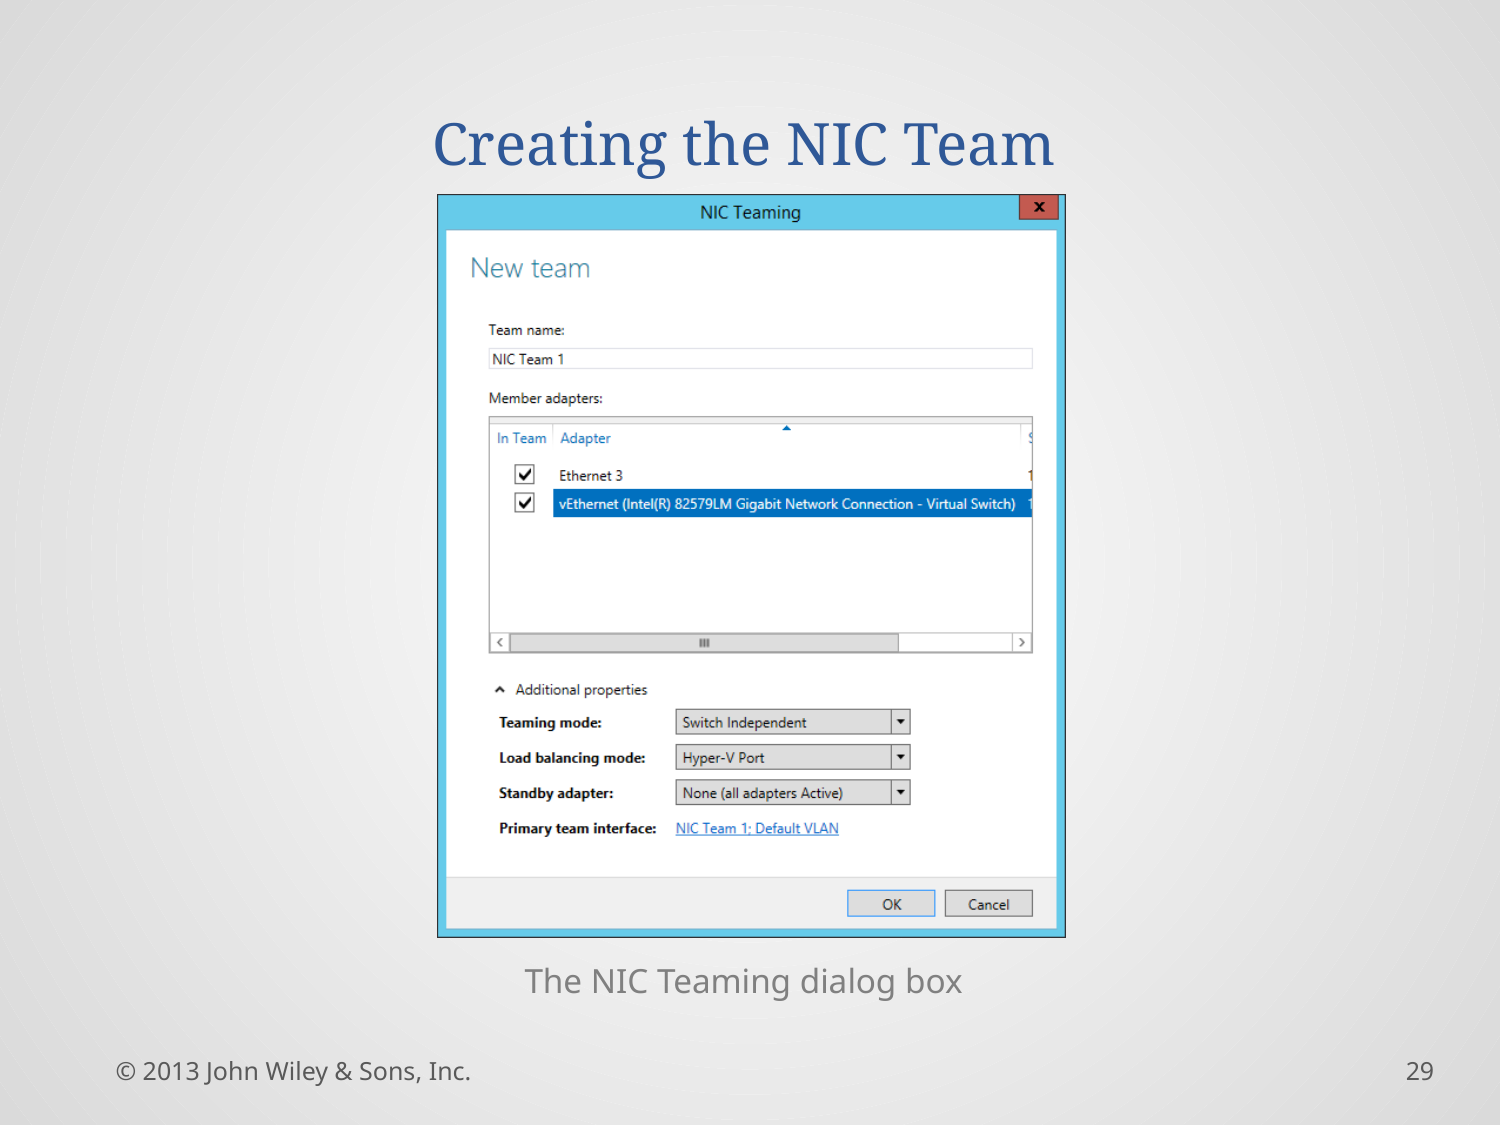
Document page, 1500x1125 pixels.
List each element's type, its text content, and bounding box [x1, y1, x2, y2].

title Creating the NIC Team [275, 37, 1213, 185]
footer © 2013 John Wiley & Sons, Inc. [108, 1042, 576, 1103]
picture [437, 194, 1066, 938]
slide_number 29 [1401, 1042, 1494, 1103]
list The NIC Teaming dialog box [275, 953, 1213, 1041]
